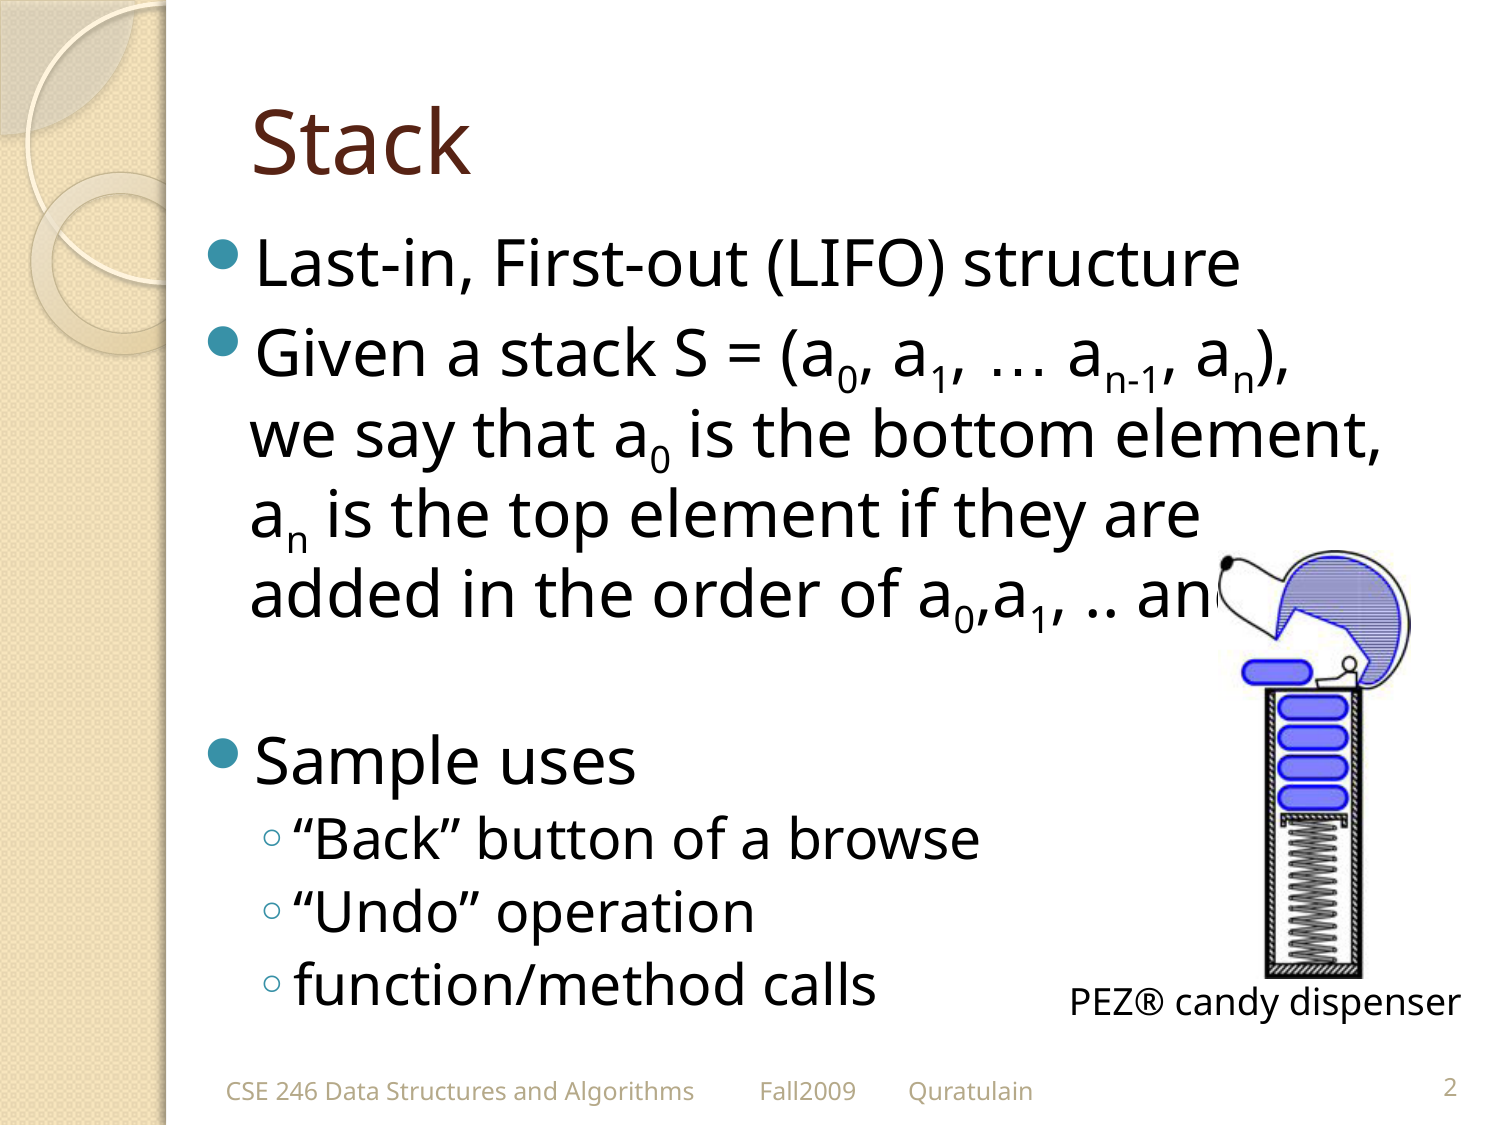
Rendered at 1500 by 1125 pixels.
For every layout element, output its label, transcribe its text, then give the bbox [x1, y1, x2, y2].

slide_number 2 [1413, 1034, 1488, 1113]
title Stack [235, 45, 1466, 233]
picture [1218, 550, 1412, 980]
footer CSE 246 Data Structures and Algorithms Fall2009 Quratulain [210, 1034, 1413, 1113]
list Last-in, First-out (LIFO) structure Given a stack S = (a0, a1, … an-1, an), we say that a0 is the bottom element, an is the top element if they are added in the order of a0,a1, .. and an Sample uses “Back” button of a browse “Undo” operation function/method calls [175, 222, 1406, 1032]
text_box PEZ® candy dispenser [1054, 970, 1477, 1031]
